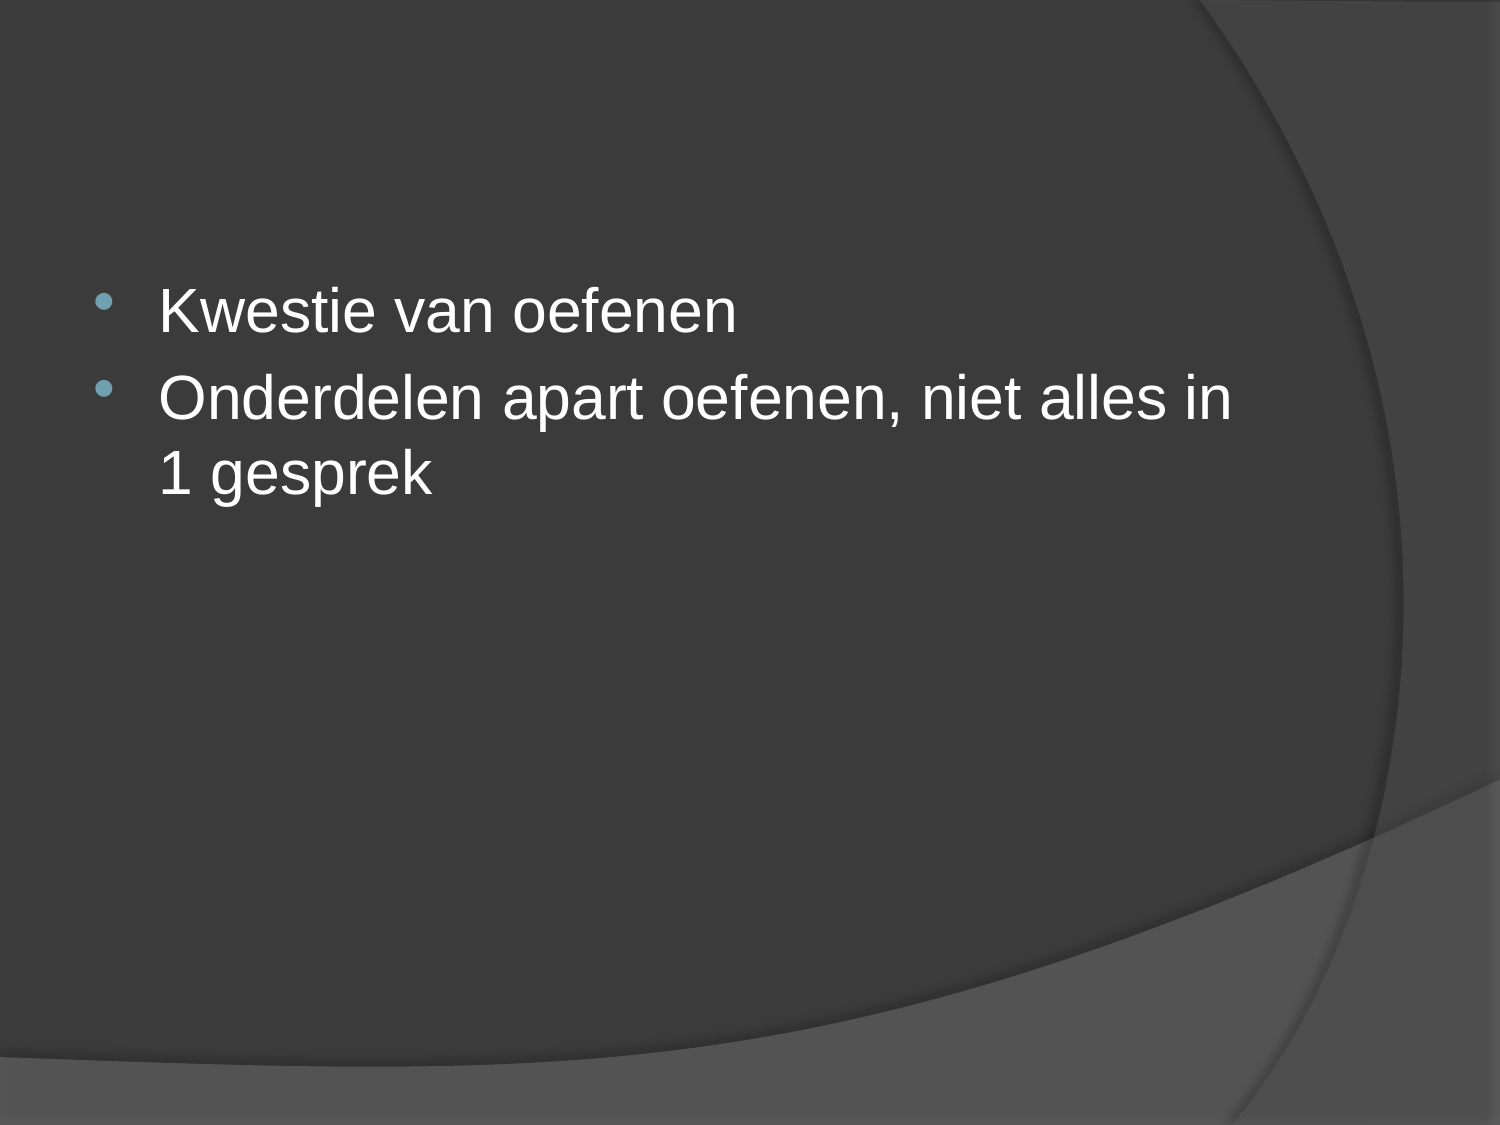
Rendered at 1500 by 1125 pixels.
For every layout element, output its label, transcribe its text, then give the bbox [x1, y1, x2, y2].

list Kwestie van oefenen Onderdelen apart oefenen, niet alles in 1 gesprek [75, 262, 1300, 1005]
